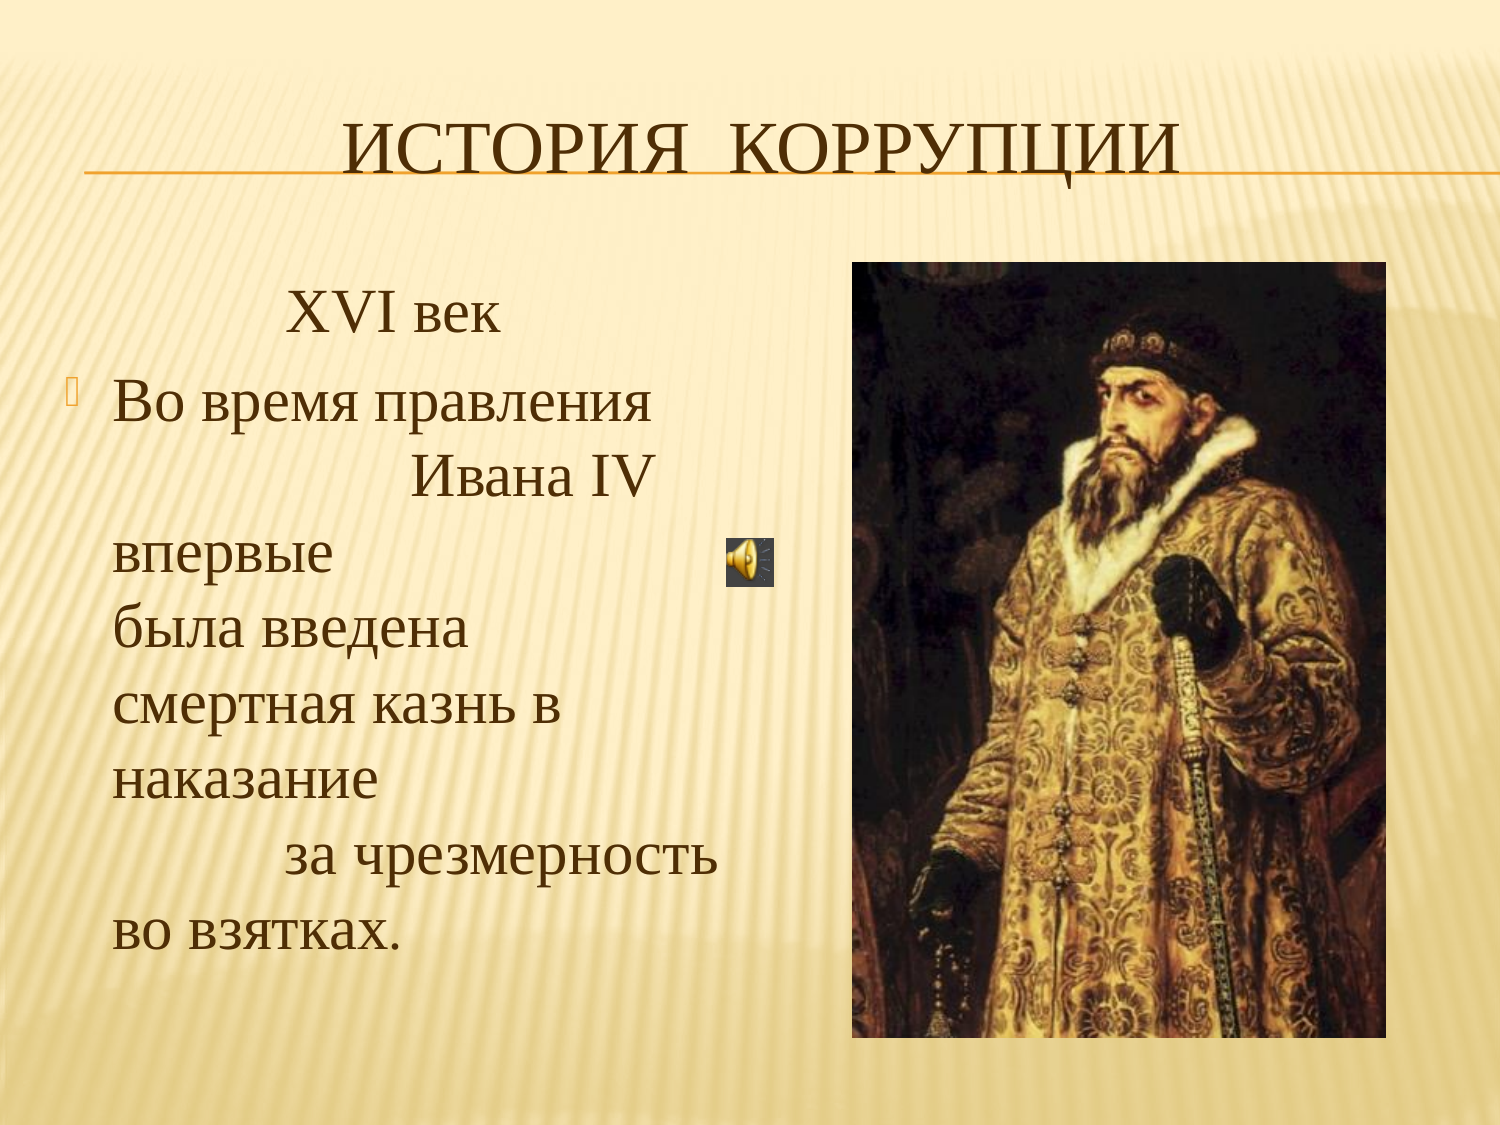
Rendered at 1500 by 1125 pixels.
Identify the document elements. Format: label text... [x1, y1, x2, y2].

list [852, 262, 1386, 1038]
picture [724, 537, 776, 588]
title ИСТОРИЯ КОРРУПЦИИ [49, 75, 1475, 213]
list XVI век Во время правления Ивана IV впервые была введена смертная казнь в наказание за чрезмерность во взятках. [50, 262, 738, 1038]
